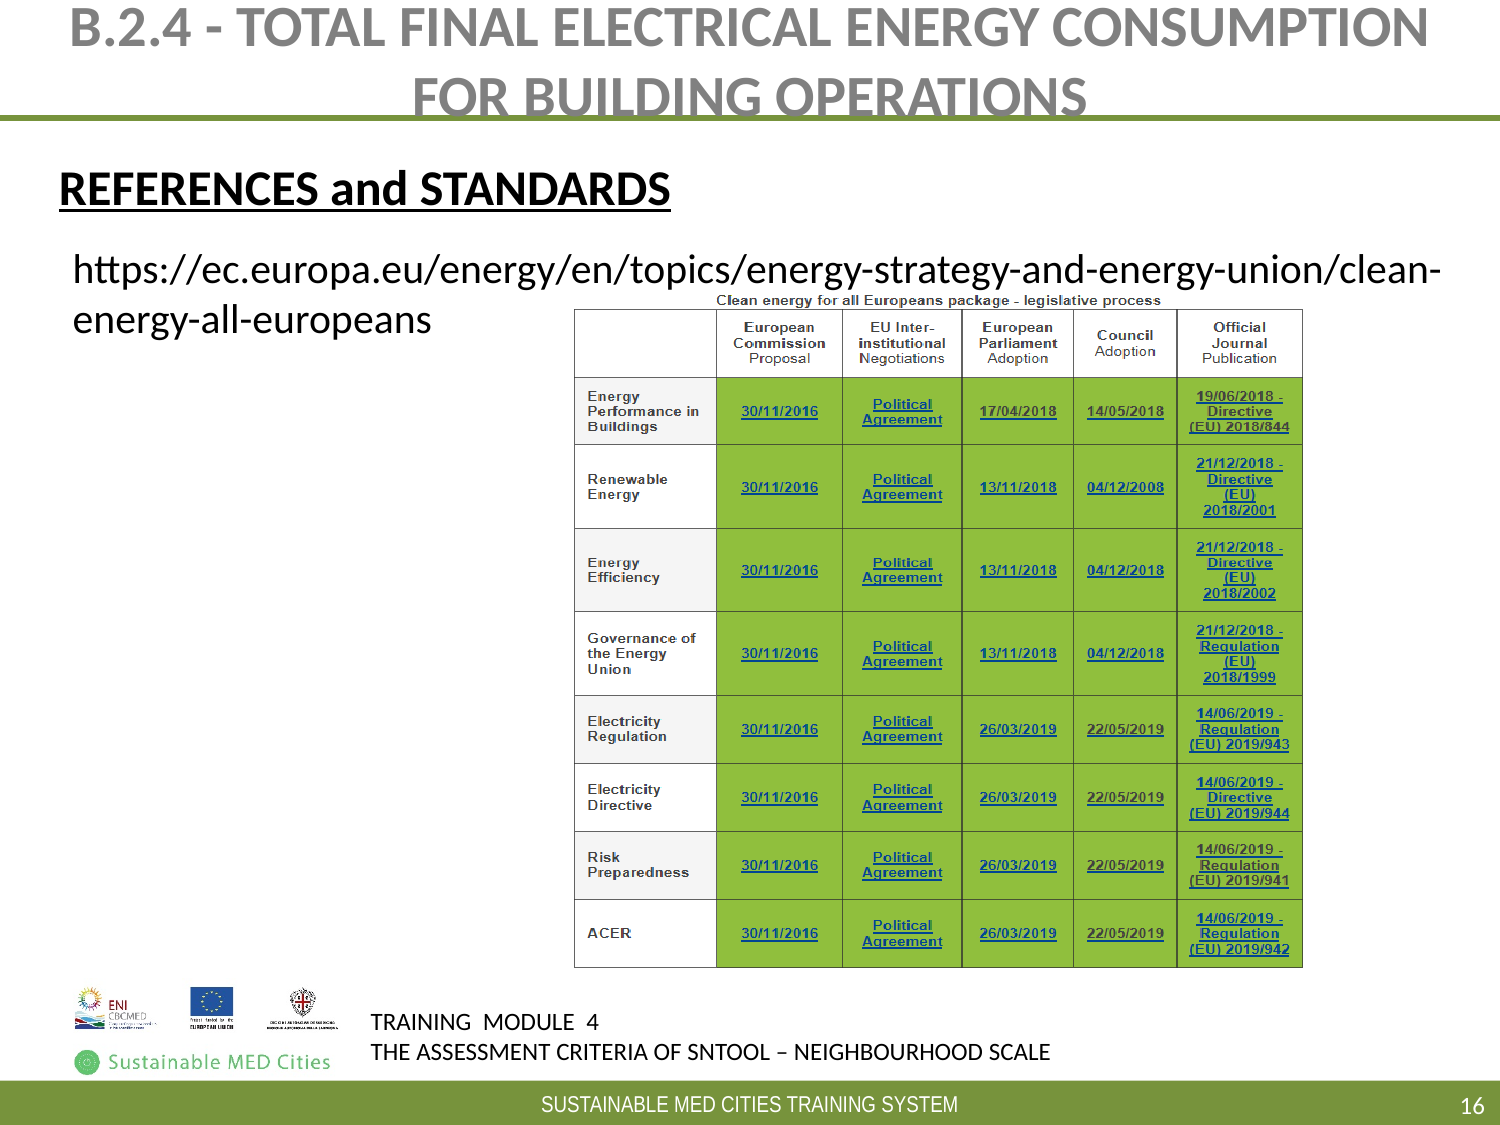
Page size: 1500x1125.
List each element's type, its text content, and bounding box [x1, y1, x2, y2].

slide_number 16 [1399, 1074, 1500, 1125]
title B.2.4 - TOTAL FINAL ELECTRICAL ENERGY CONSUMPTION FOR BUILDING OPERATIONS [0, 0, 1500, 117]
text_box REFERENCES and STANDARDS [43, 147, 1331, 235]
picture [569, 287, 1309, 971]
text_box https://ec.europa.eu/energy/en/topics/energy-strategy-and-energy-union/clean-energy-all-europeans [57, 234, 1500, 400]
picture [62, 978, 356, 1080]
